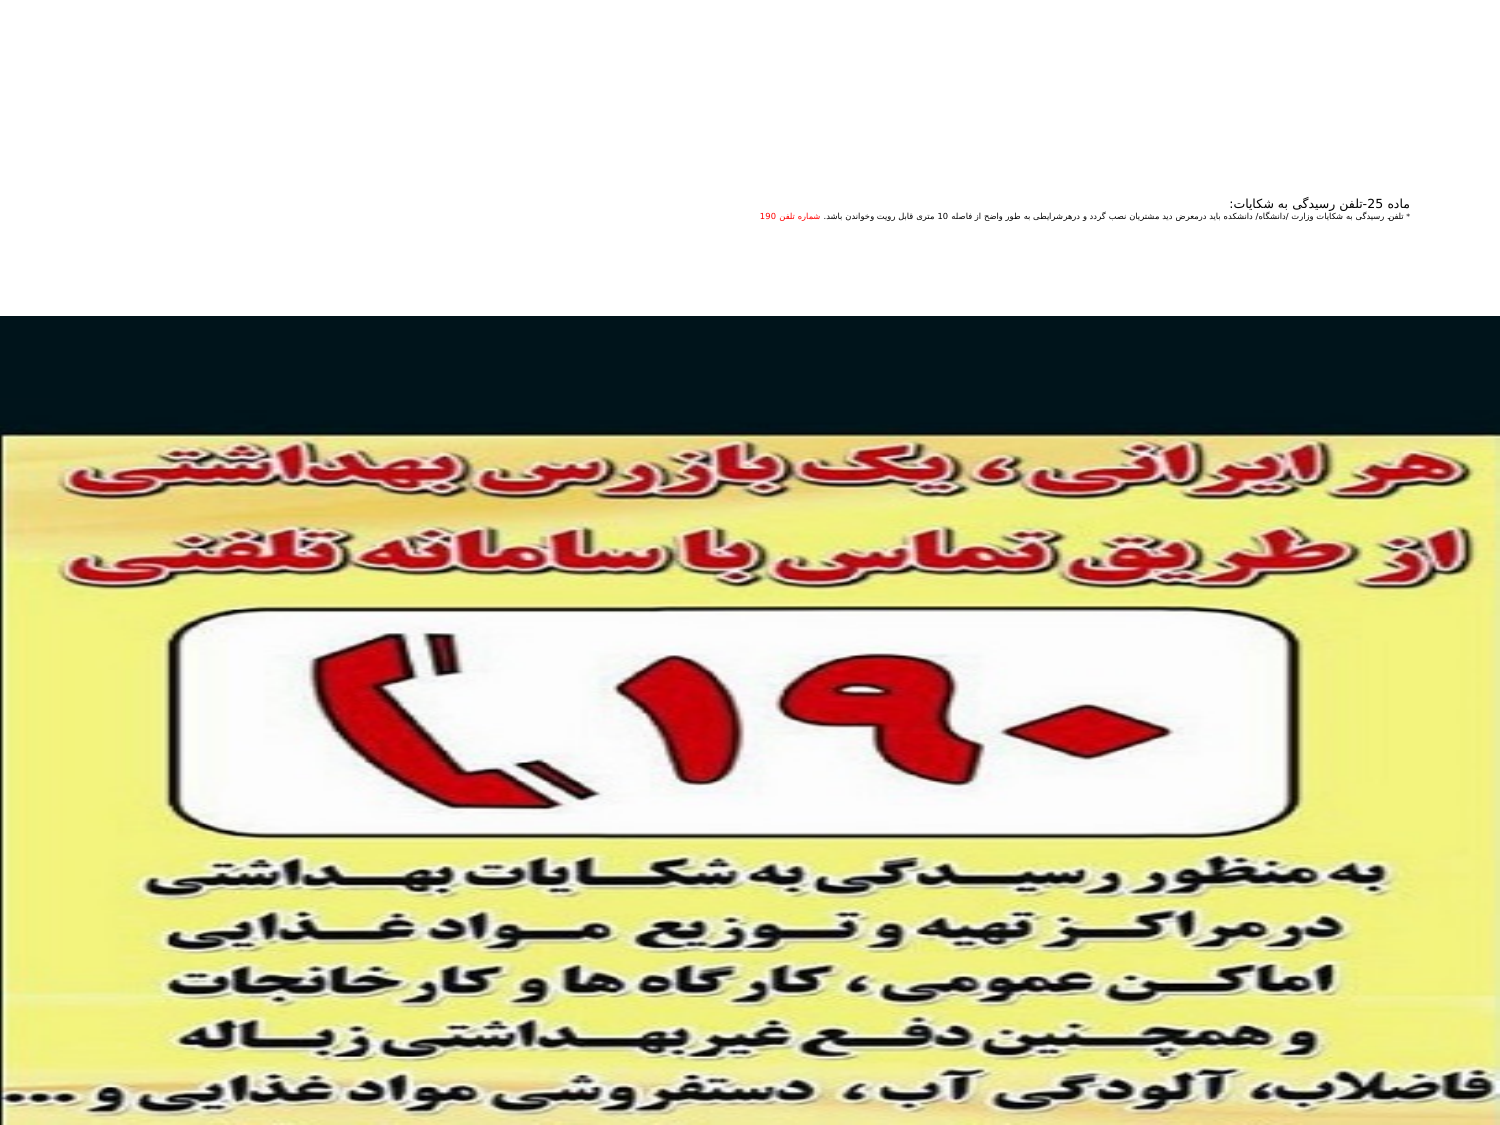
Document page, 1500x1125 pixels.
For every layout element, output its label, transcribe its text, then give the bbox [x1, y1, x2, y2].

title ماده 25-تلفن رسیدگی به شکایات: * تلفن رسیدگی به شکایات وزارت /دانشگاه/ دانشکده باید درمعرض دید مشتریان نصب گردد و درهرشرایطی به طور واضح از فاصله 10 متری قابل رویت وخواندن باشد. شماره تلفن 190 [75, 187, 1425, 247]
picture [0, 316, 1500, 1125]
